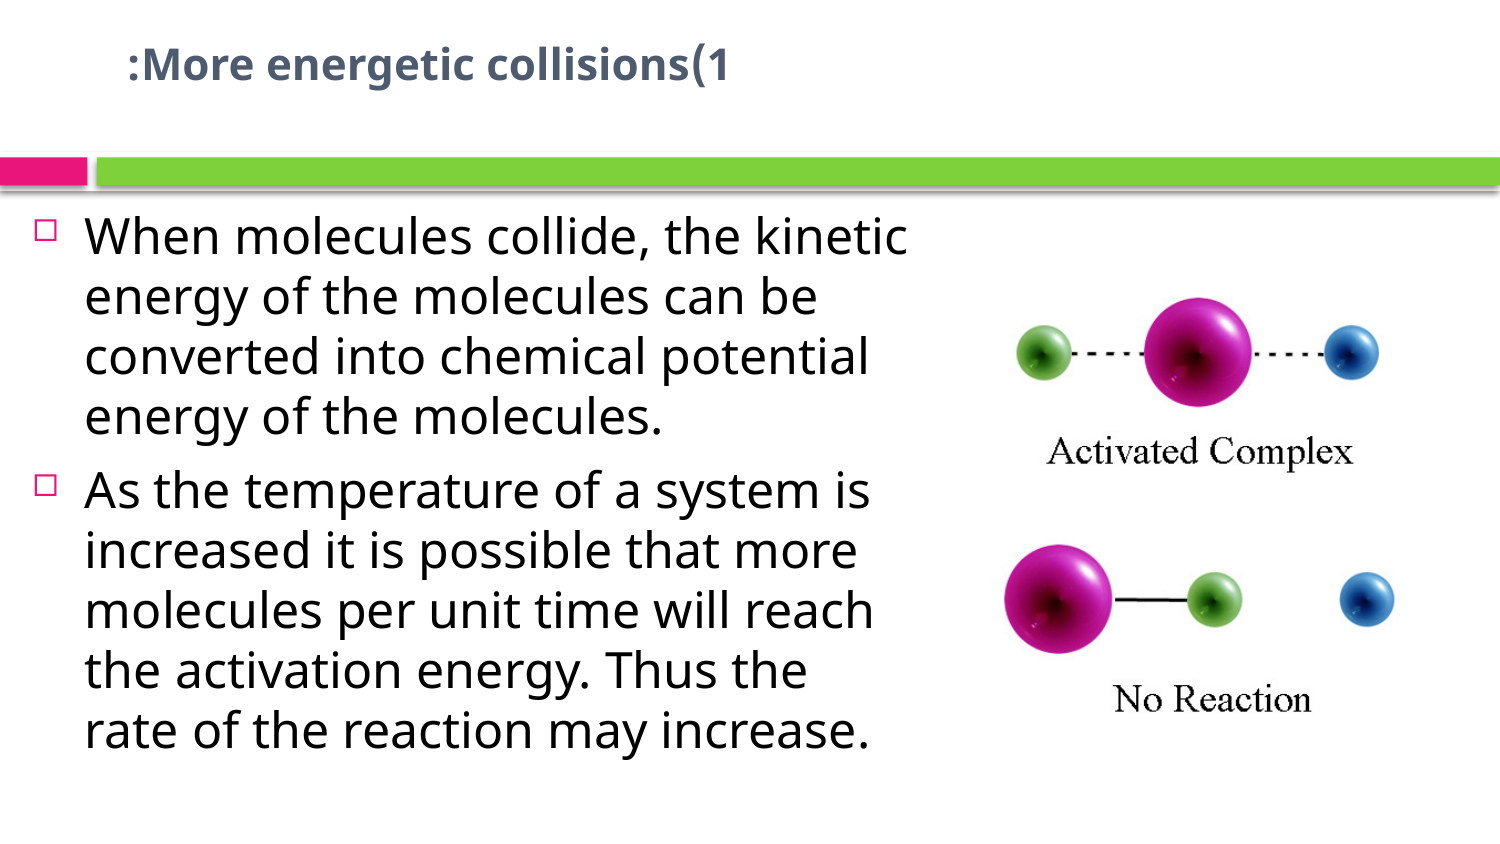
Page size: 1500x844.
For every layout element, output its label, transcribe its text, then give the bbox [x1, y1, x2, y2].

list When molecules collide, the kinetic energy of the molecules can be converted into chemical potential energy of the molecules. As the temperature of a system is increased it is possible that more molecules per unit time will reach the activation energy. Thus the rate of the reaction may increase. [17, 196, 928, 844]
picture [950, 279, 1451, 757]
title 1)More energetic collisions: [100, 28, 1438, 150]
